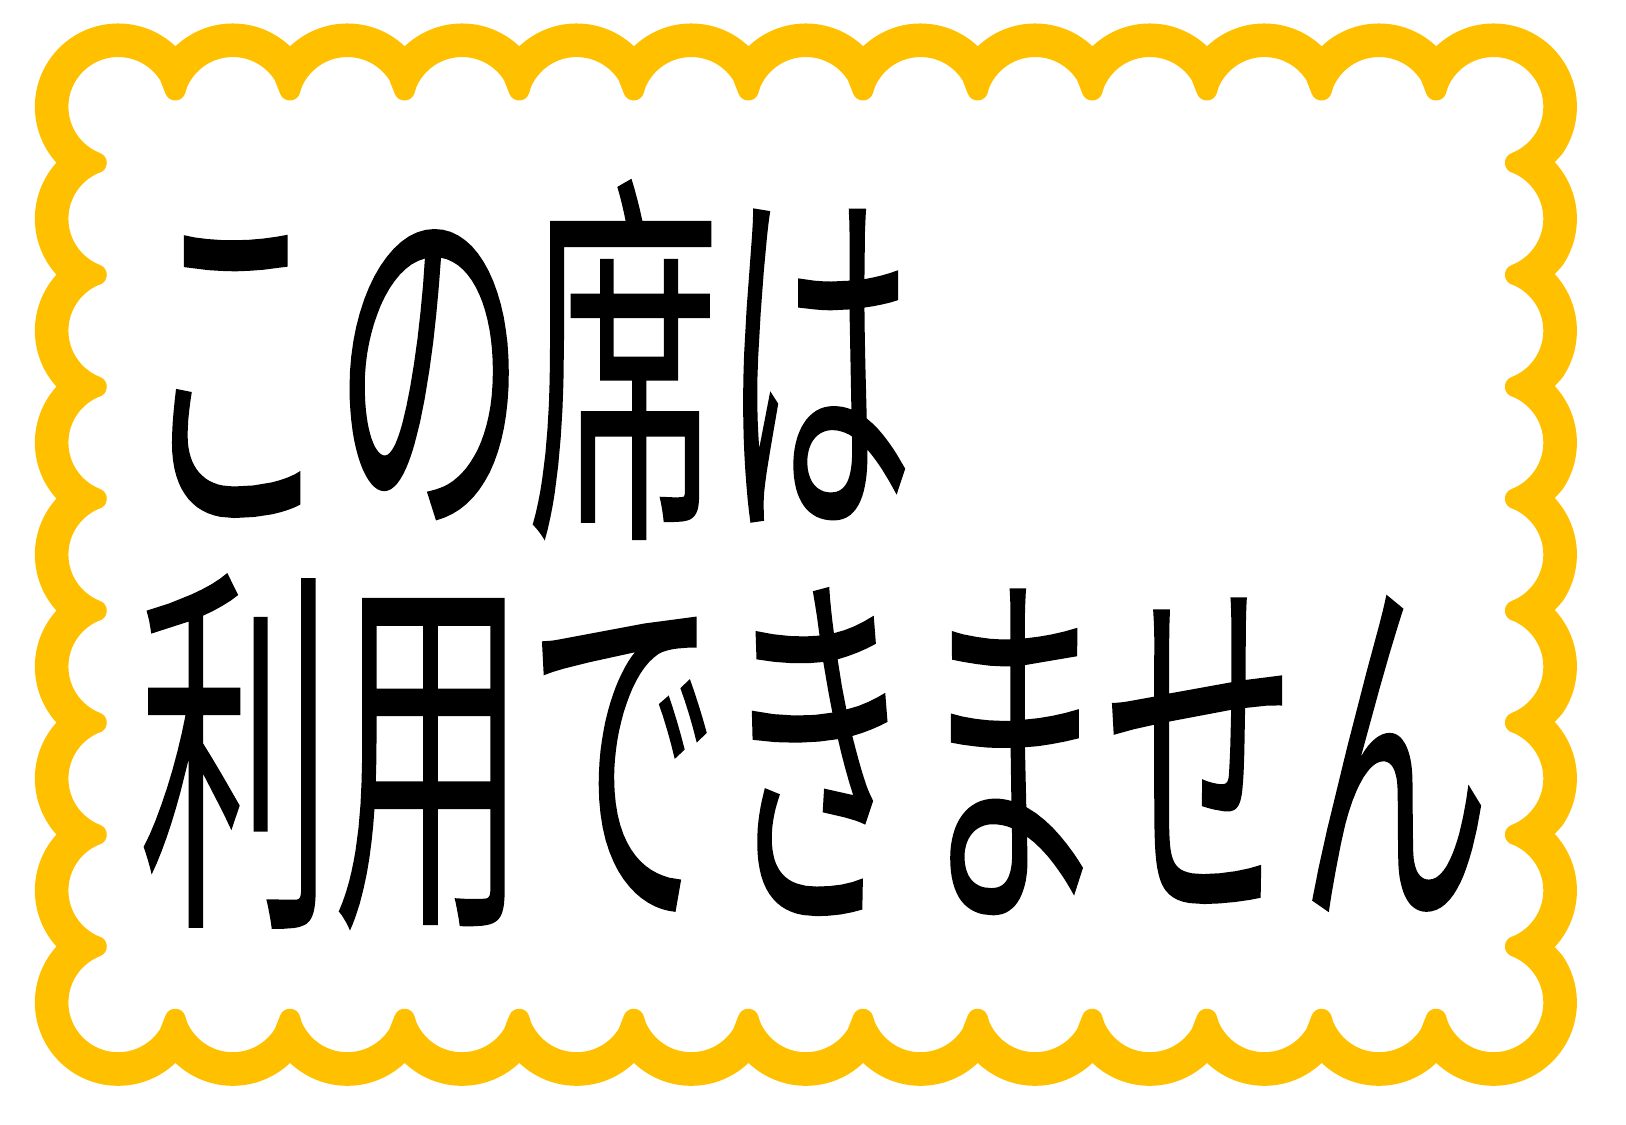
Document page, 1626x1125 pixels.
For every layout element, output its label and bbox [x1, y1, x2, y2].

text_box [43, 31, 1569, 1078]
